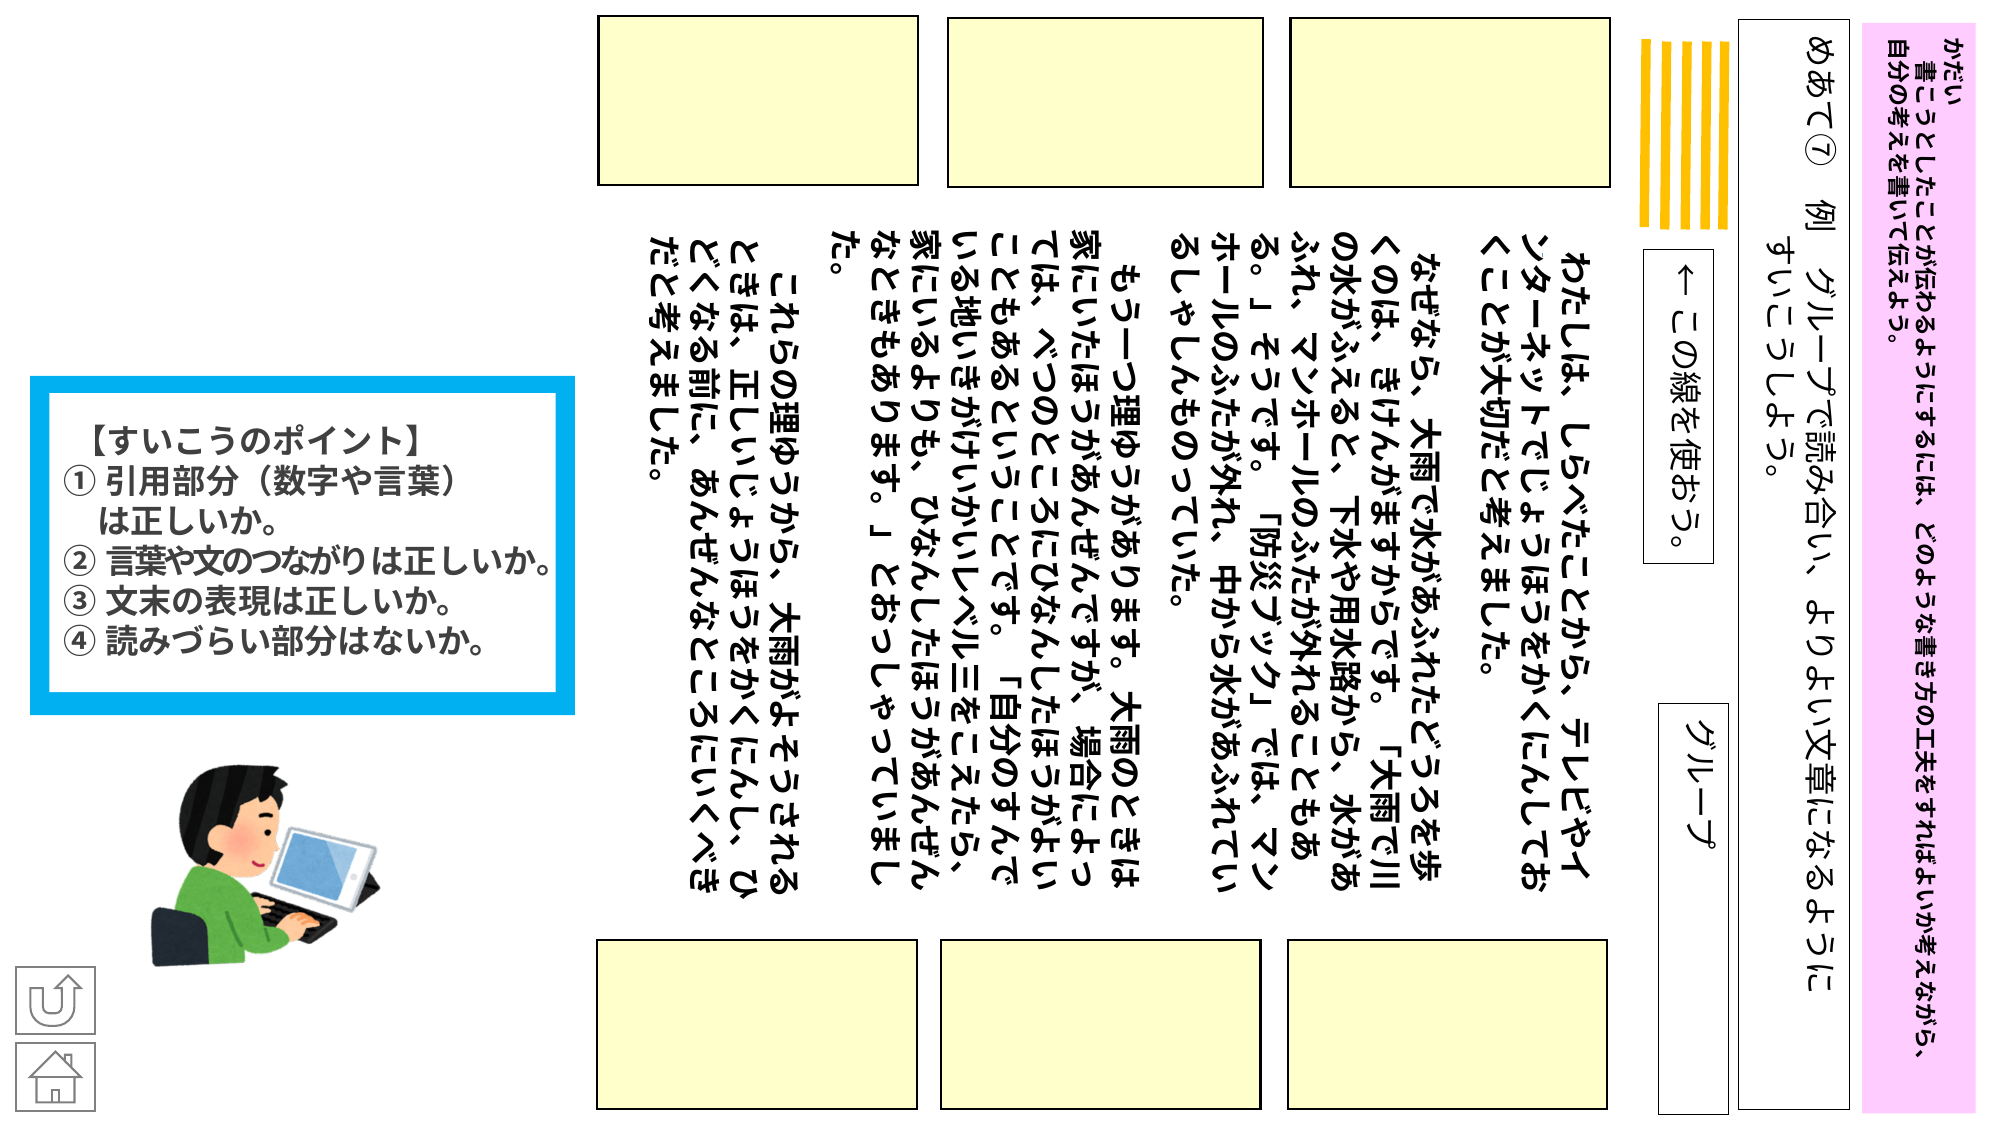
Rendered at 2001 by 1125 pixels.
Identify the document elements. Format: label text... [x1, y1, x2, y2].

picture [136, 748, 391, 976]
text_box [15, 966, 96, 1035]
text_box [1289, 17, 1611, 188]
text_box めあて⑦ 例 グループで読み合い、よりよい文章になるように すいこうしよう。 [1738, 19, 1850, 1110]
text_box [597, 15, 919, 186]
text_box [940, 939, 1262, 1110]
text_box ←この線を使おう。 [1643, 249, 1714, 564]
text_box [947, 17, 1264, 188]
text_box [1287, 939, 1608, 1110]
text_box [29, 375, 576, 716]
text_box [596, 939, 918, 1110]
text_box かだい 書こうとしたことが伝わるようにするには、どのような書き方の工夫をすればよいか考えながら、 自分の考えを書いて伝えよう。 [1862, 22, 1976, 1114]
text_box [621, 214, 1605, 923]
text_box 【すいこうのポイント】 ①引用部分（数字や言葉） は正しいか。 ②言葉や文のつながりは正しいか。 ③文末の表現は正しいか。 ④読みづらい部分はないか。 [48, 392, 557, 693]
text_box グループ [1658, 703, 1729, 1115]
text_box [15, 1042, 96, 1112]
